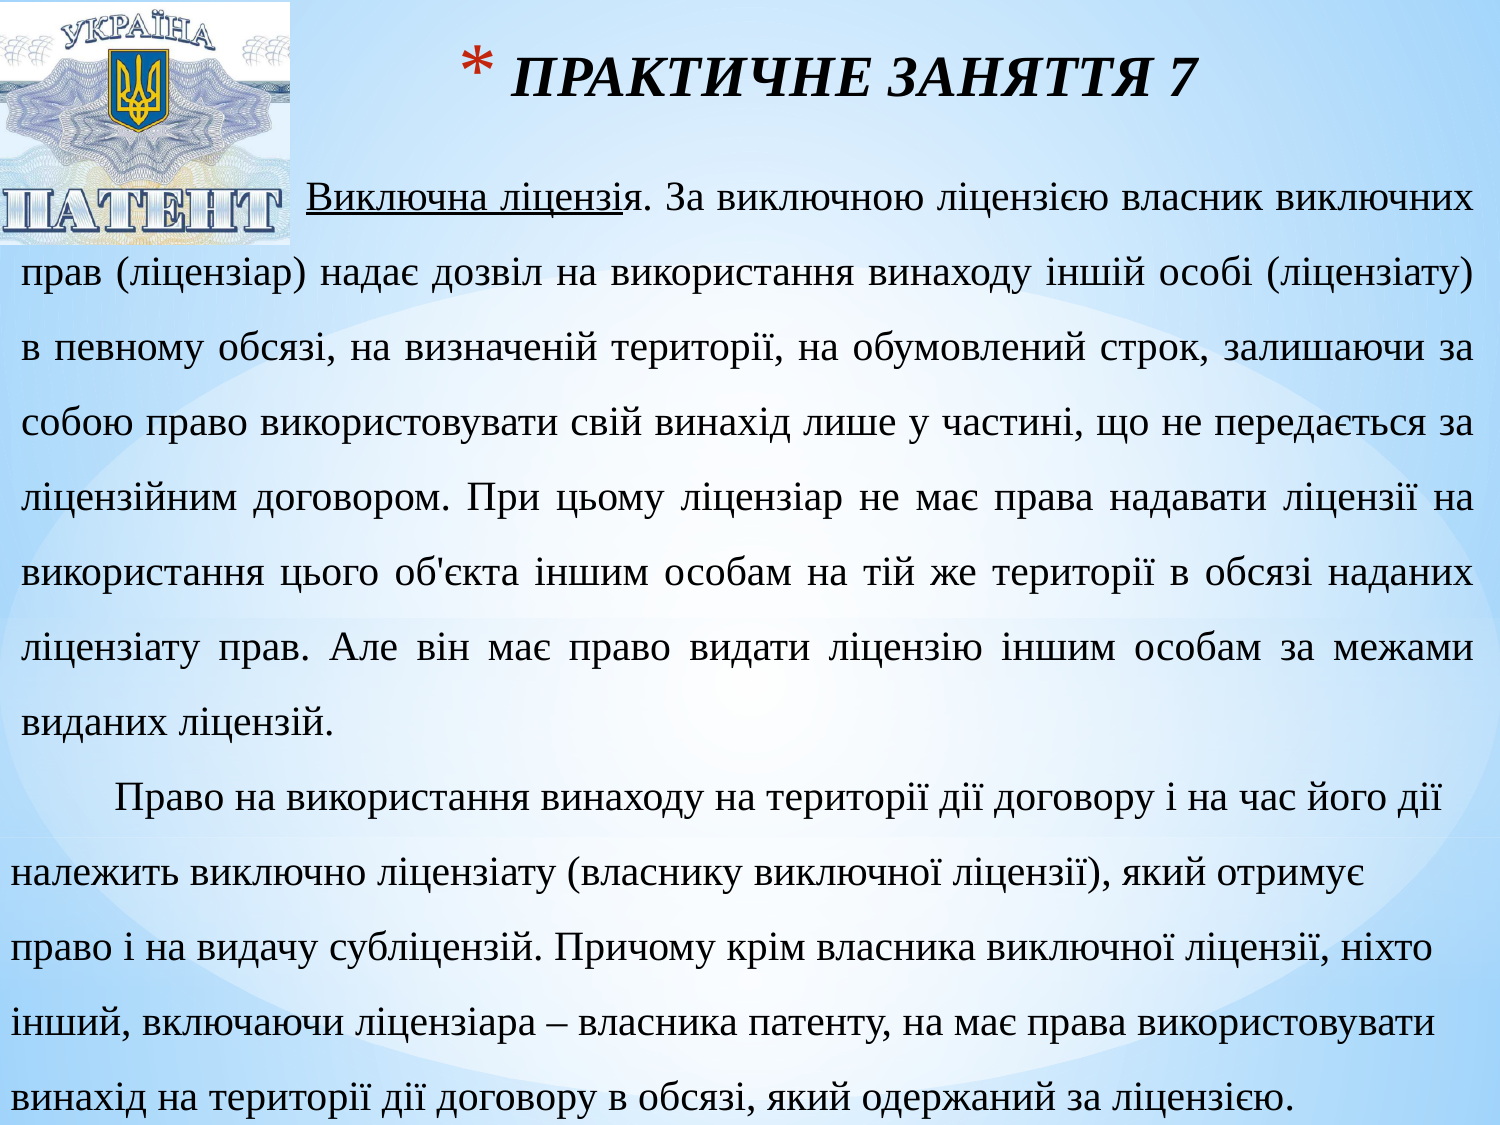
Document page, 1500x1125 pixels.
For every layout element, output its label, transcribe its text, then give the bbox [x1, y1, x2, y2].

text_box Виключна ліцензія. За виключною ліцензією власник виключних прав (ліцензіар) надає дозвіл на використання винаходу іншій особі (ліцензіату) в певному обсязі, на визначеній території, на обумовлений строк, залишаючи за собою право використовувати свій винахід лише у частині, що не передається за ліцензійним договором. При цьому ліцензіар не має права надавати ліцензії на використання цього об'єкта іншим особам на тій же території в обсязі наданих ліцензіату прав. Але він має право видати ліцензію іншим особам за межами виданих ліцензій. Право на використання винаходу на території дії договору і на час його дії належить виключно ліцензіату (власнику виключної ліцензії), який отримує право і на видачу субліцензій. Причому крім власника виключної ліцензії, ніхто інший, включаючи ліцензіара – власника патенту, на має права використовувати винахід на території дії договору в обсязі, який одержаний за ліцензією. [0, 135, 1500, 1125]
title ПРАКТИЧНЕ ЗАНЯТТЯ 7 [295, 30, 1427, 114]
picture [0, 2, 290, 245]
